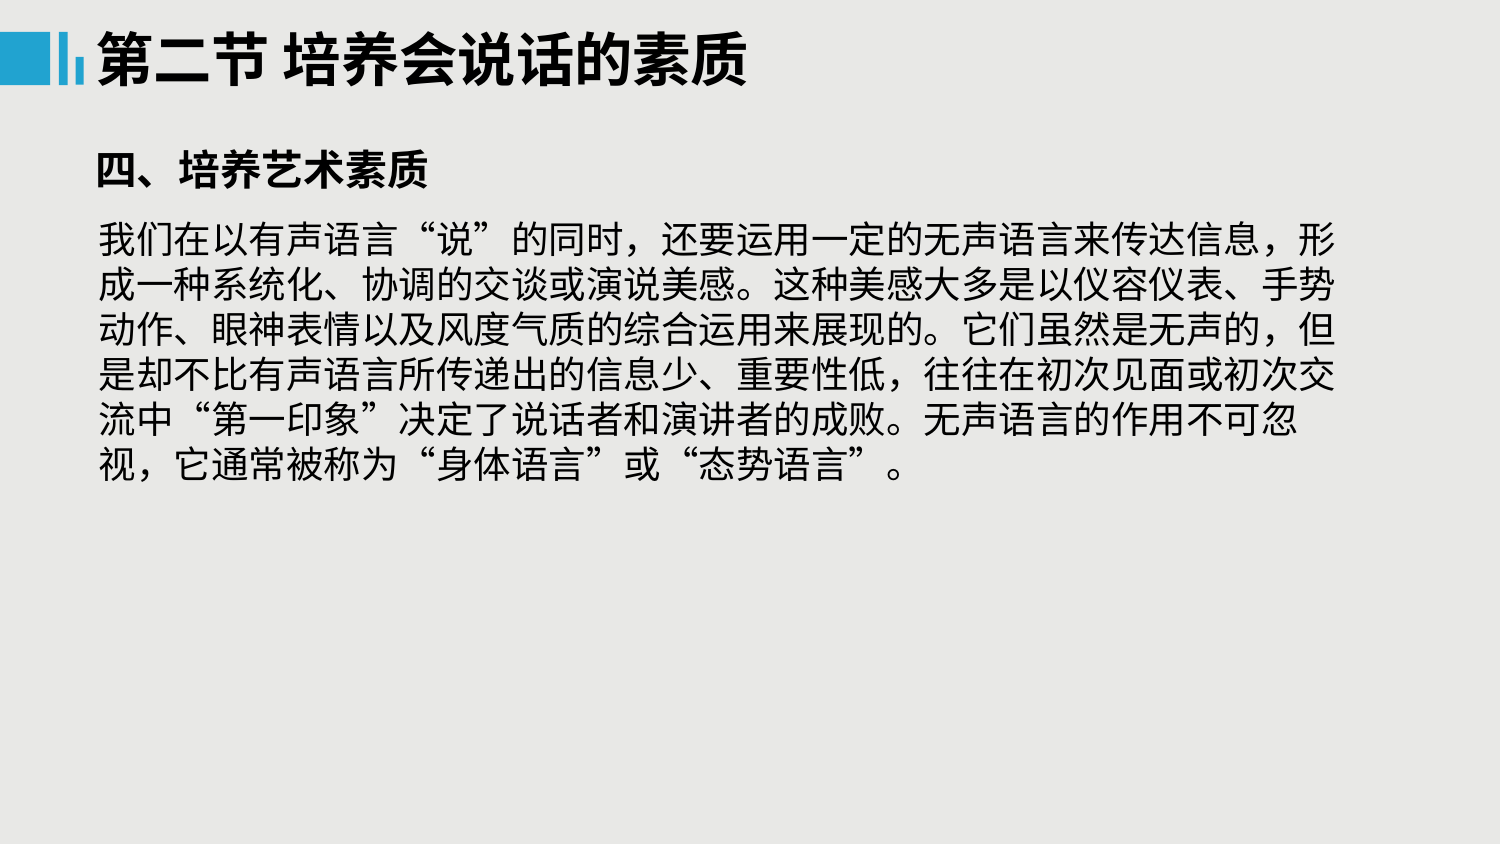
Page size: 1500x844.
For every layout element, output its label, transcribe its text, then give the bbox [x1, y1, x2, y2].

text_box [0, 30, 52, 87]
text_box 我们在以有声语言“说”的同时，还要运用一定的无声语言来传达信息，形成一种系统化、协调的交谈或演说美感。这种美感大多是以仪容仪表、手势动作、眼神表情以及风度气质的综合运用来展现的。它们虽然是无声的，但是却不比有声语言所传递出的信息少、重要性低，往往在初次见面或初次交流中“第一印象”决定了说话者和演讲者的成败。无声语言的作用不可忽视，它通常被称为“身体语言”或“态势语言”。 [83, 209, 1388, 494]
text_box [74, 55, 83, 87]
text_box 第二节 培养会说话的素质 [83, 17, 1412, 99]
text_box 四、培养艺术素质 [83, 138, 1304, 200]
text_box [57, 30, 70, 87]
